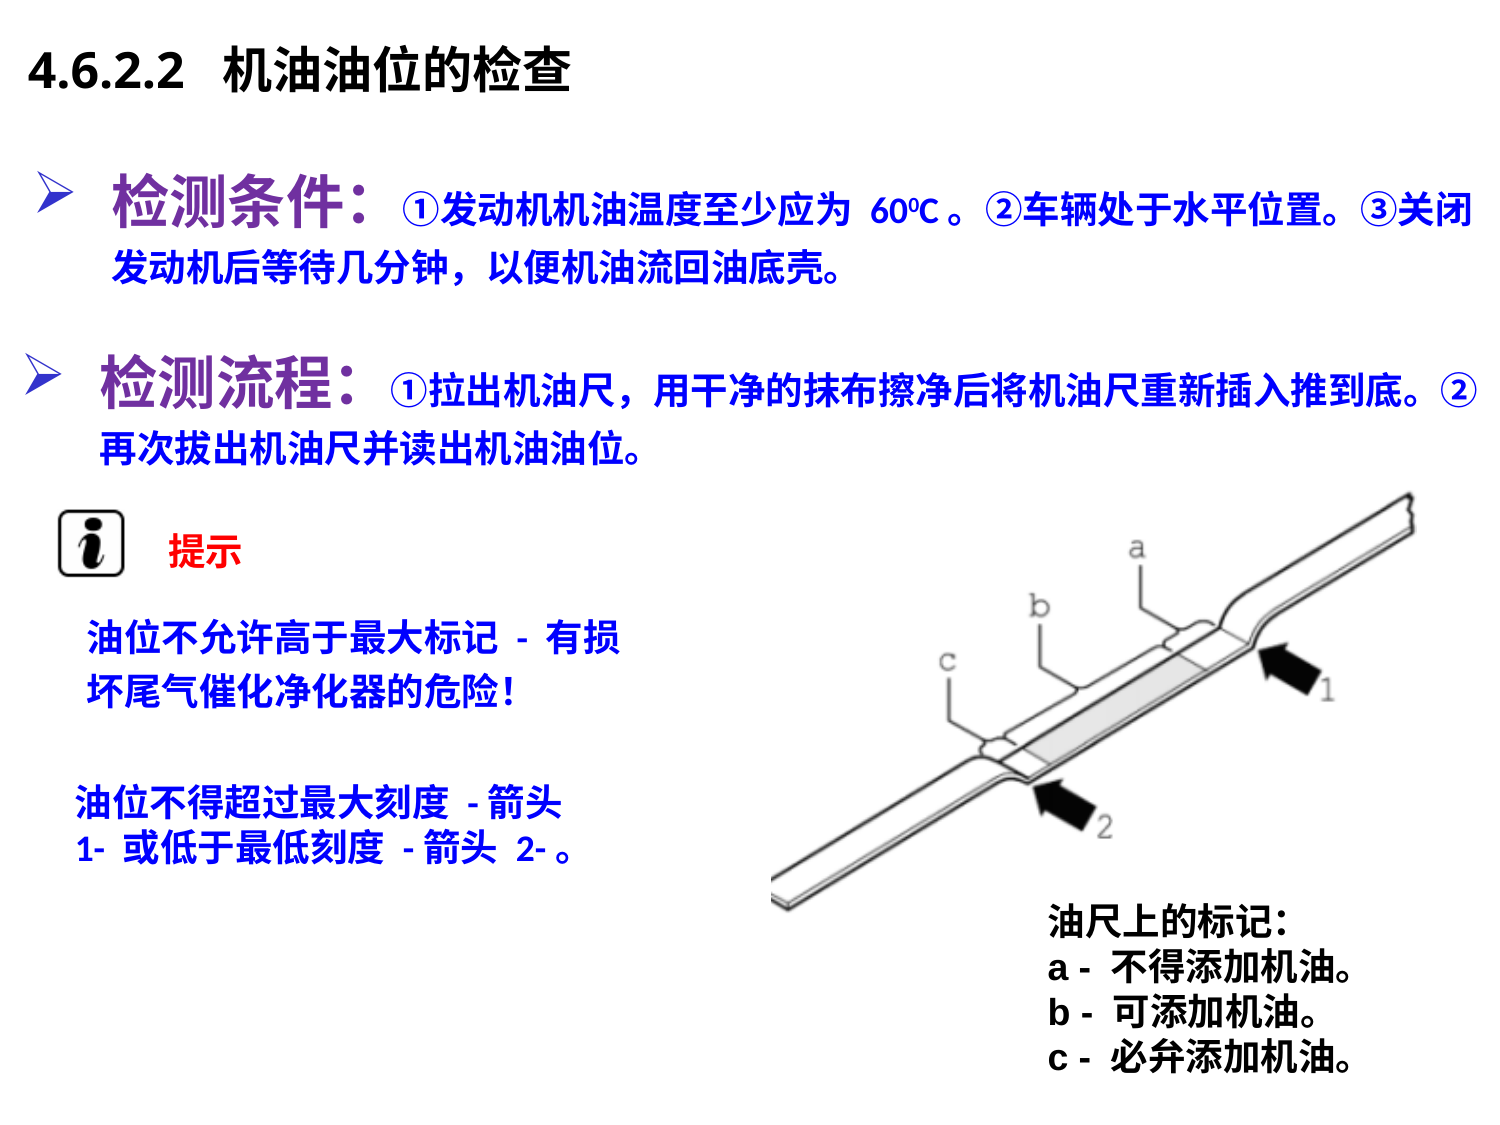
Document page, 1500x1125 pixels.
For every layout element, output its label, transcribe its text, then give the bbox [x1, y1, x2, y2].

picture [770, 489, 1417, 917]
text_box 提示 [153, 520, 268, 581]
text_box 油位不得超过最大刻度 -箭头 1- 或低于最低刻度 -箭头 2-。 [60, 771, 608, 877]
text_box 检测流程：①拉出机油尺，用干净的抹布擦净后将机油尺重新插入推到底。②再次拔出机油尺并读出机油油位。 [20, 332, 1488, 402]
text_box 检测条件：①发动机机油温度至少应为 600C。②车辆处于水平位置。③关闭发动机后等待几分钟，以便机油流回油底壳。 [32, 150, 1476, 221]
text_box 油尺上的标记： a - 不得添加机油。 b - 可添加机油。 c - 必弁添加机油。 [1032, 924, 1417, 1086]
text_box 油位不允许高于最大标记 - 有损坏尾气催化净化器的危险！ [86, 604, 654, 664]
picture [51, 502, 131, 582]
text_box 4.6.2.2 机油油位的检查 [12, 20, 887, 117]
